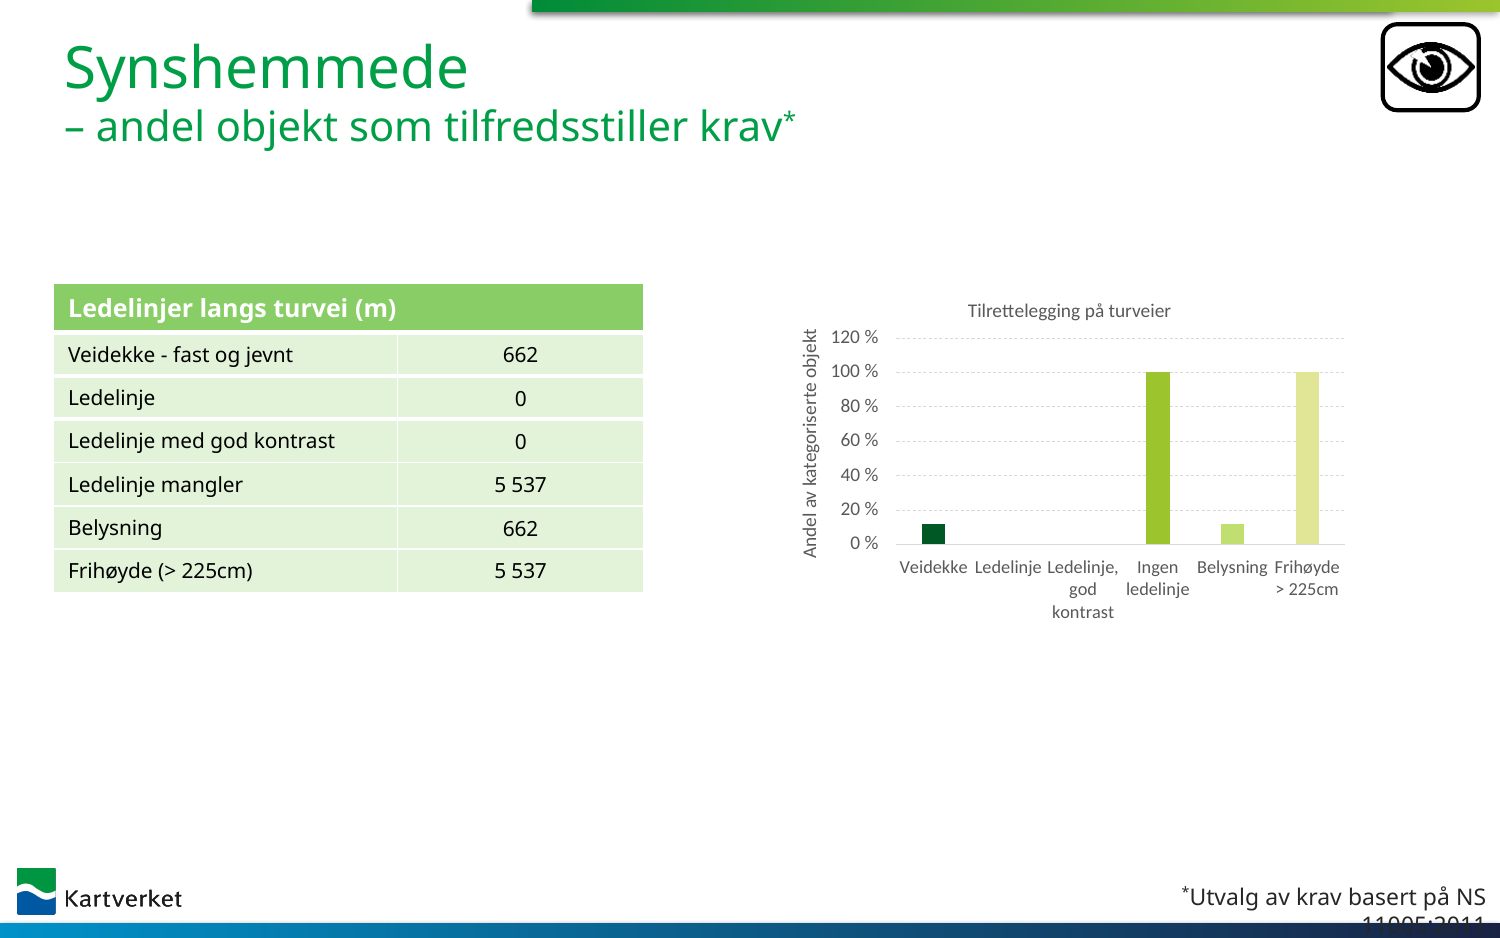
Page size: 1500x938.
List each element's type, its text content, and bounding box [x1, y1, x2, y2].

picture [791, 291, 1348, 630]
table_cell Veidekke - fast og jevnt [54, 335, 397, 374]
table_cell 0 [398, 378, 643, 417]
text_box *Utvalg av krav basert på NS 11005:2011 [1068, 873, 1500, 938]
table_cell 0 [398, 421, 643, 462]
table_cell Ledelinje med god kontrast [54, 421, 397, 462]
text_box Synshemmede – andel objekt som tilfredsstiller krav* [49, 24, 1431, 158]
table_cell Ledelinje mangler [54, 463, 397, 505]
table_cell Frihøyde (> 225cm) [54, 550, 397, 592]
table_cell 662 [398, 335, 643, 374]
table_cell 5 537 [398, 550, 643, 592]
table_cell Belysning [54, 507, 397, 548]
table_cell Ledelinje [54, 378, 397, 417]
table_header Ledelinjer langs turvei (m) [54, 284, 643, 330]
table_cell 5 537 [398, 463, 643, 505]
table_cell 662 [398, 507, 643, 548]
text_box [1382, 24, 1480, 111]
